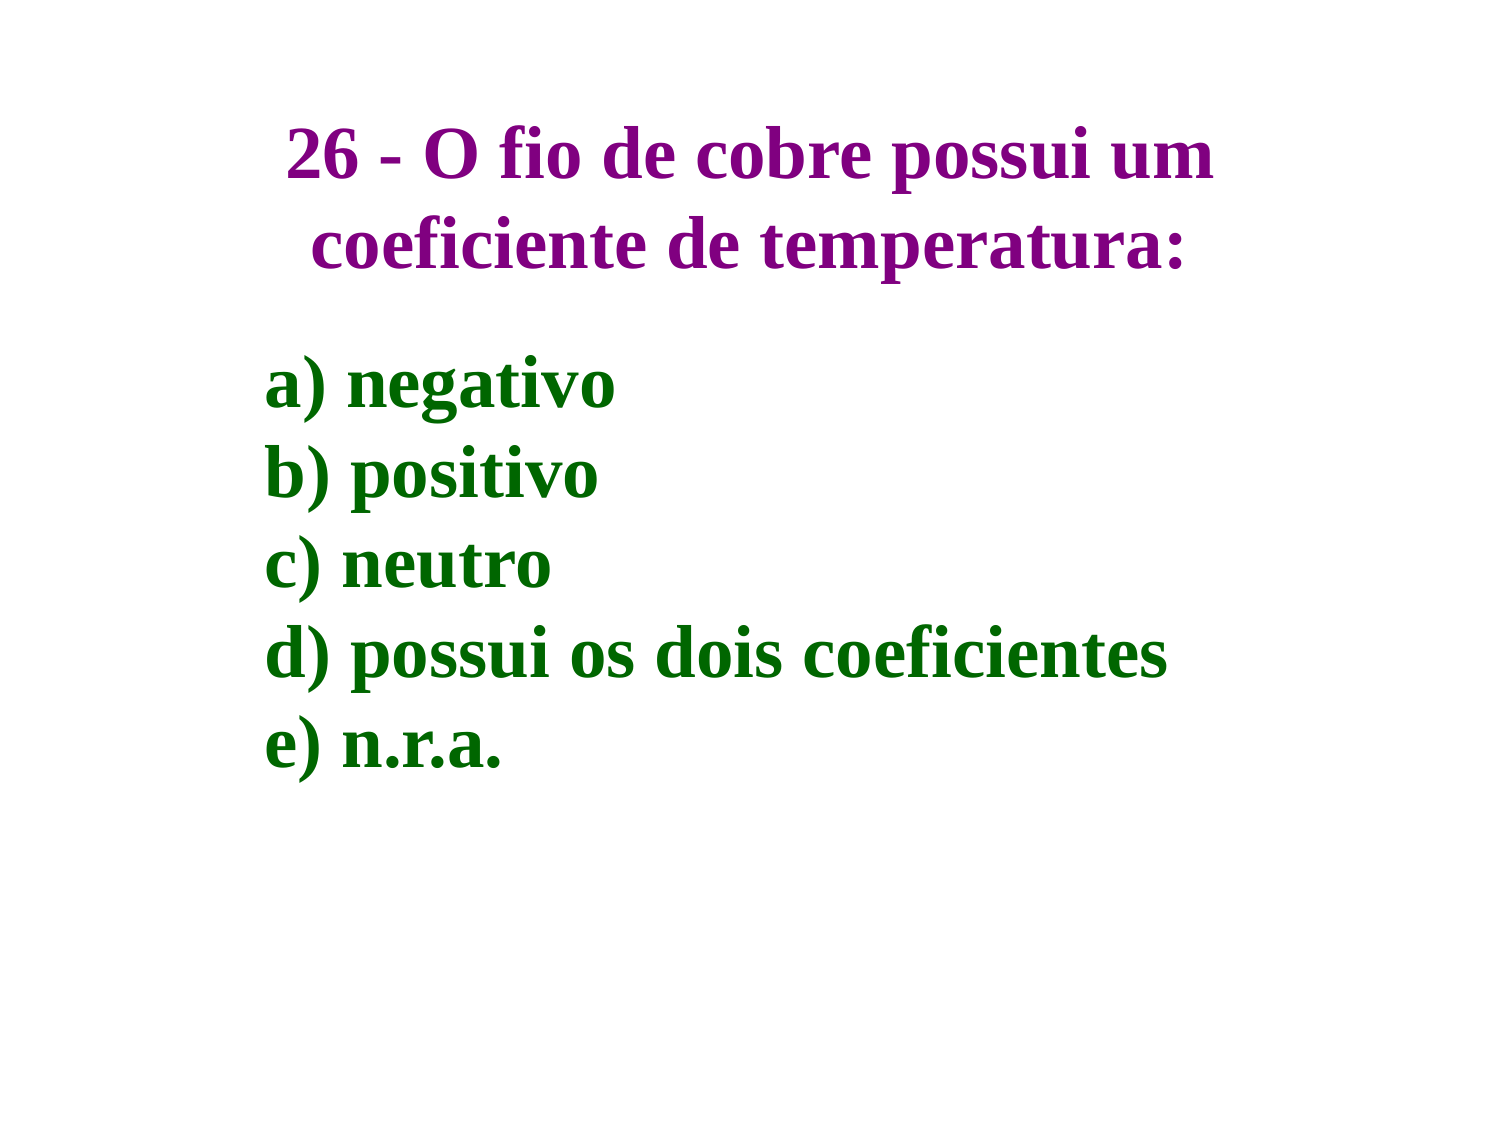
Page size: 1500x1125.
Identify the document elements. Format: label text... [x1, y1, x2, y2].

title 26 - O fio de cobre possui um coeficiente de temperatura: [112, 99, 1388, 288]
text_box a) negativo b) positivo c) neutro d) possui os dois coeficientes e) n.r.a. [250, 324, 1185, 790]
